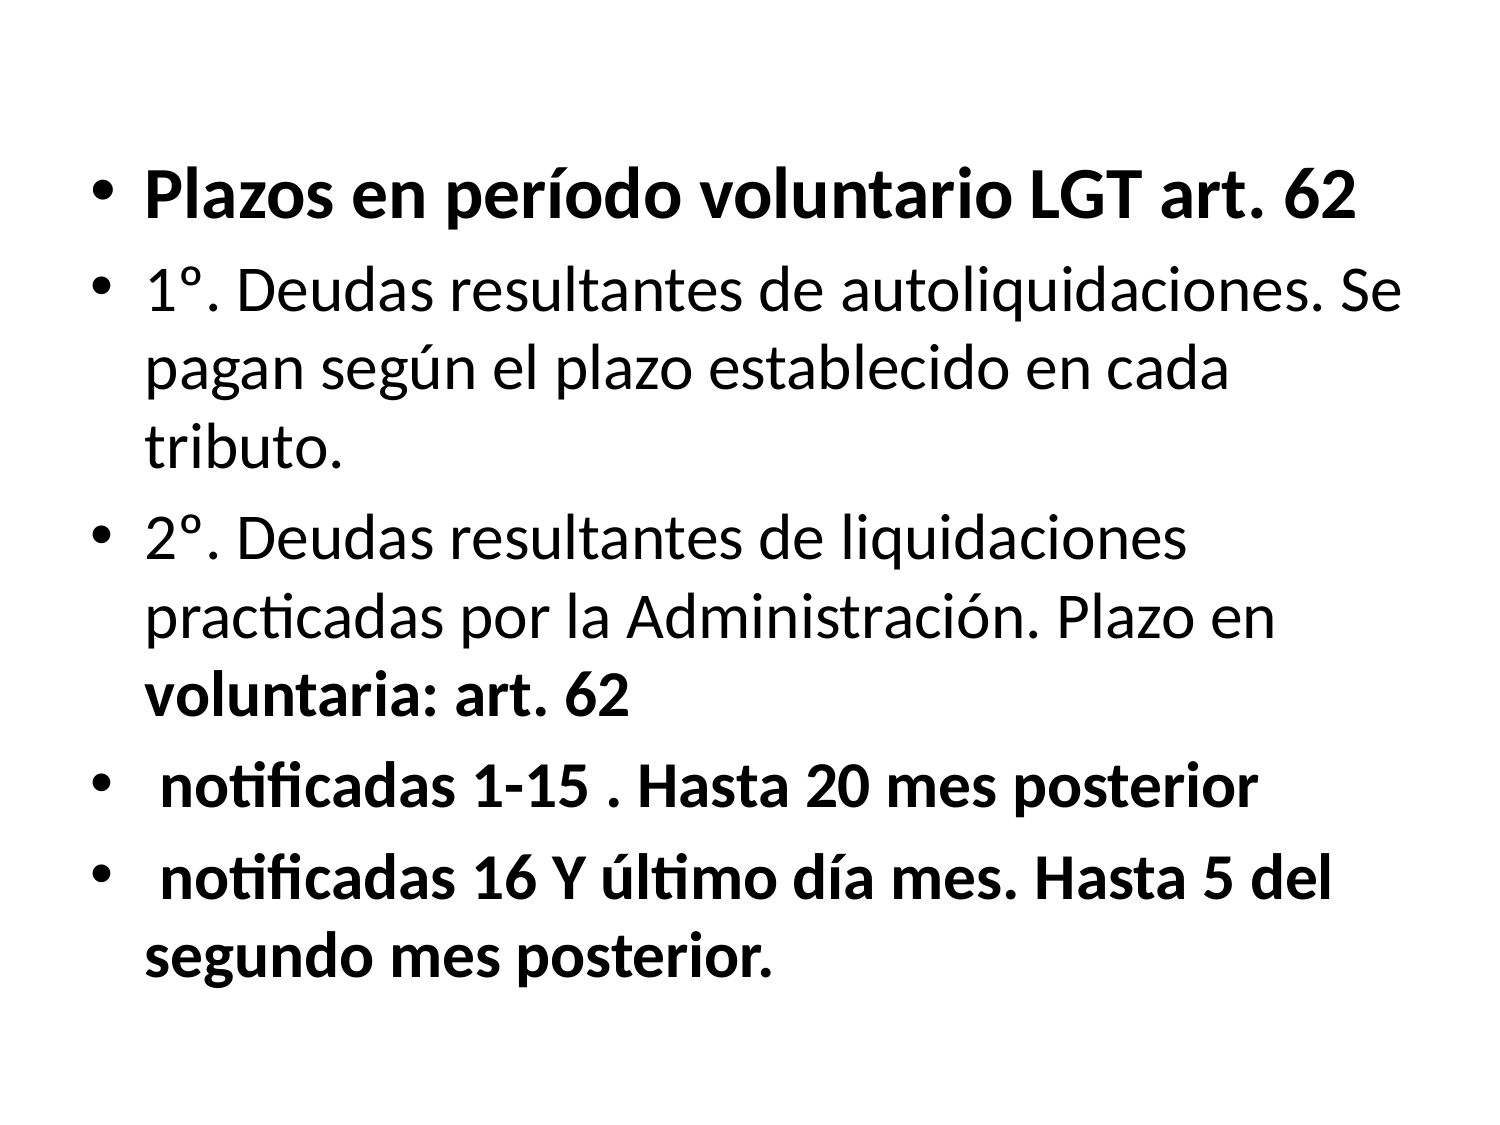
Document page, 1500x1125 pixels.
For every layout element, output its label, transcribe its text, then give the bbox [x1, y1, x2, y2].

list Plazos en período voluntario LGT art. 62 1º. Deudas resultantes de autoliquidaciones. Se pagan según el plazo establecido en cada tributo. 2º. Deudas resultantes de liquidaciones practicadas por la Administración. Plazo en voluntaria: art. 62 notificadas 1-15 . Hasta 20 mes posterior notificadas 16 Y último día mes. Hasta 5 del segundo mes posterior. [75, 137, 1425, 1005]
